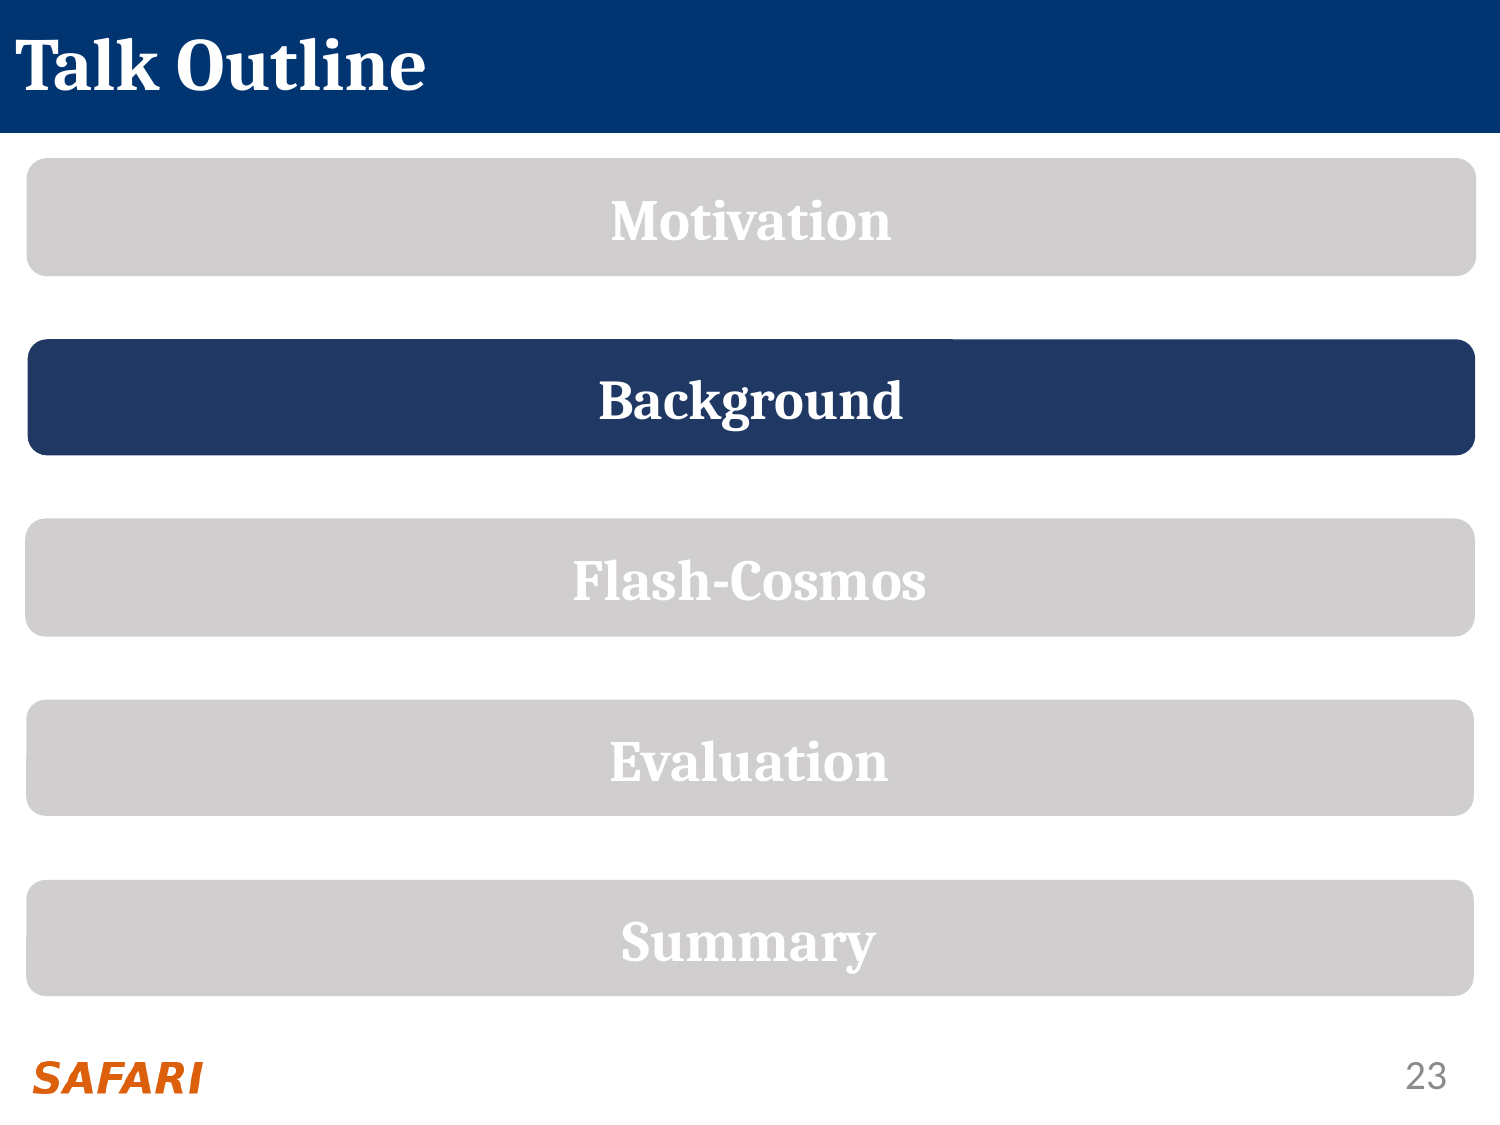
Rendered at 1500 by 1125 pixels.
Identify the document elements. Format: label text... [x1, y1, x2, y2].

text_box Flash-Cosmos [25, 518, 1475, 637]
picture [31, 1052, 209, 1104]
text_box Evaluation [25, 698, 1475, 817]
text_box Summary [25, 878, 1475, 998]
text_box Motivation [26, 158, 1477, 277]
text_box Background [26, 338, 1477, 457]
title Talk Outline [0, 0, 1500, 133]
